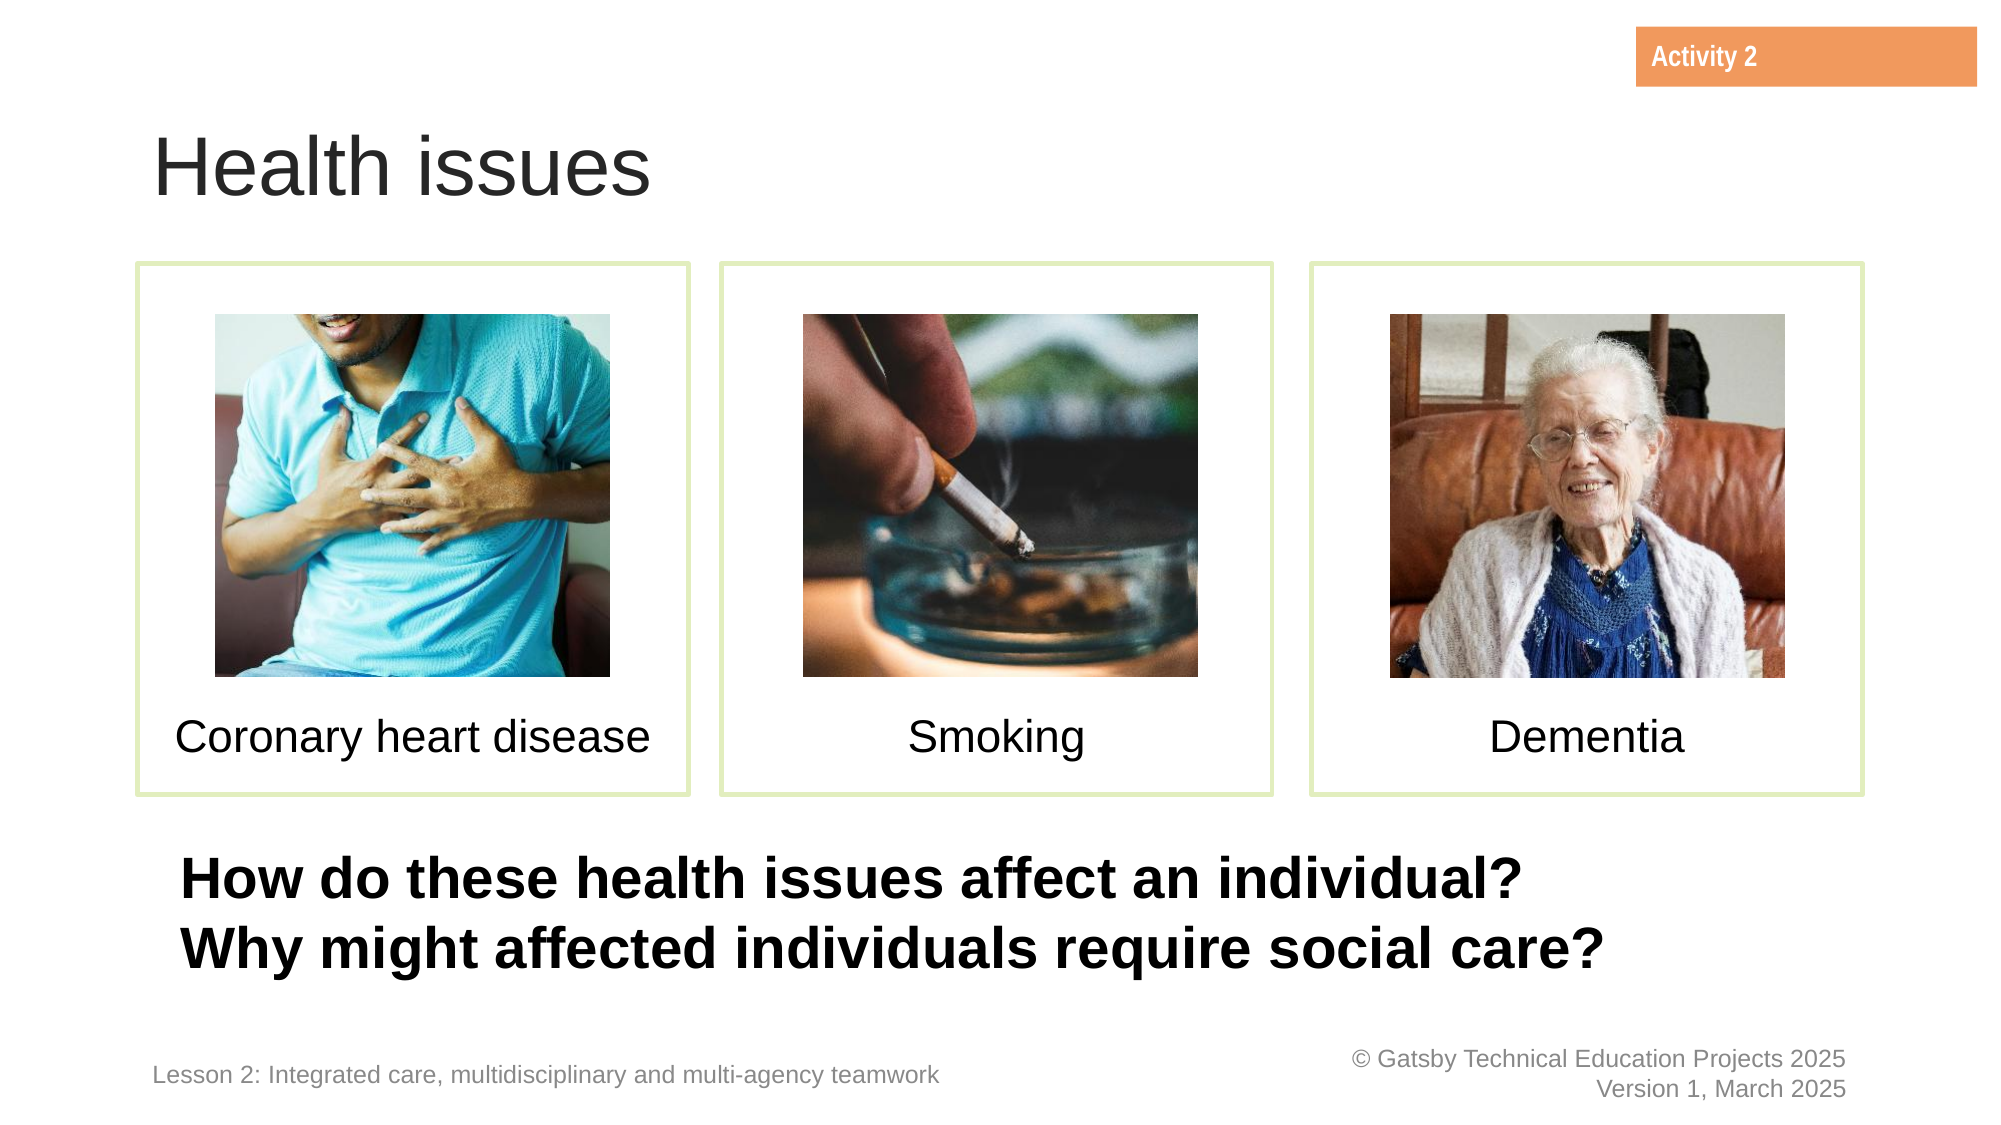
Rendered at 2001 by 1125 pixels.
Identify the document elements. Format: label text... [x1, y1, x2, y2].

text_box [719, 262, 1274, 797]
picture [803, 314, 1198, 678]
text_box How do these health issues affect an individual? Why might affected individuals require social care? [165, 832, 1829, 988]
title Health issues [137, 59, 1863, 278]
picture [1390, 314, 1785, 678]
list Lesson 2: Integrated care, multidisciplinary and multi-agency teamwork [137, 1042, 1221, 1103]
list Activity 2 [1636, 26, 1978, 87]
text_box [135, 262, 690, 797]
picture [215, 314, 611, 677]
text_box [1310, 262, 1865, 797]
